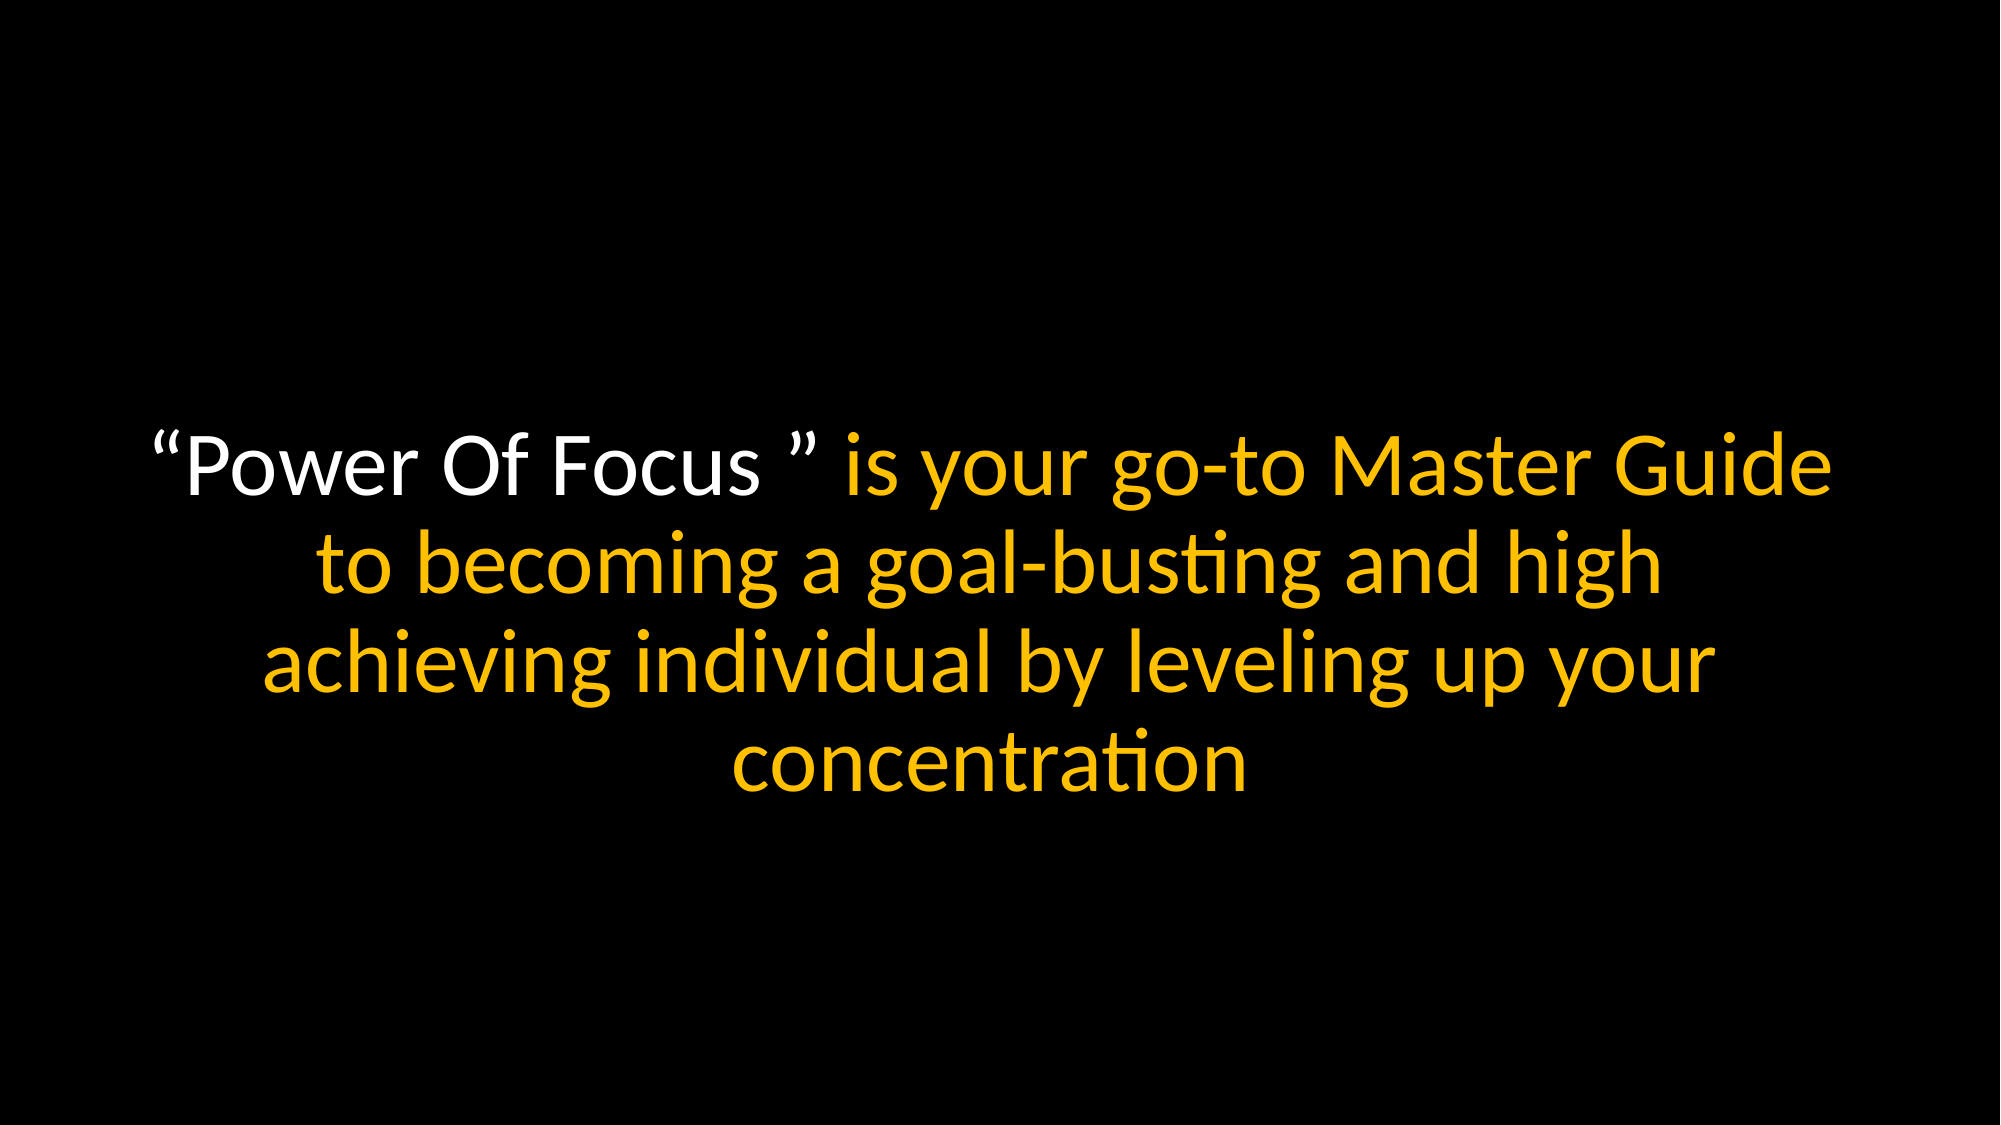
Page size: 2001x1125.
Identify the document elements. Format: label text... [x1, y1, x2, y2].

list “Power Of Focus ” is your go-to Master Guide to becoming a goal-busting and high achieving individual by leveling up your concentration [128, 408, 1854, 963]
